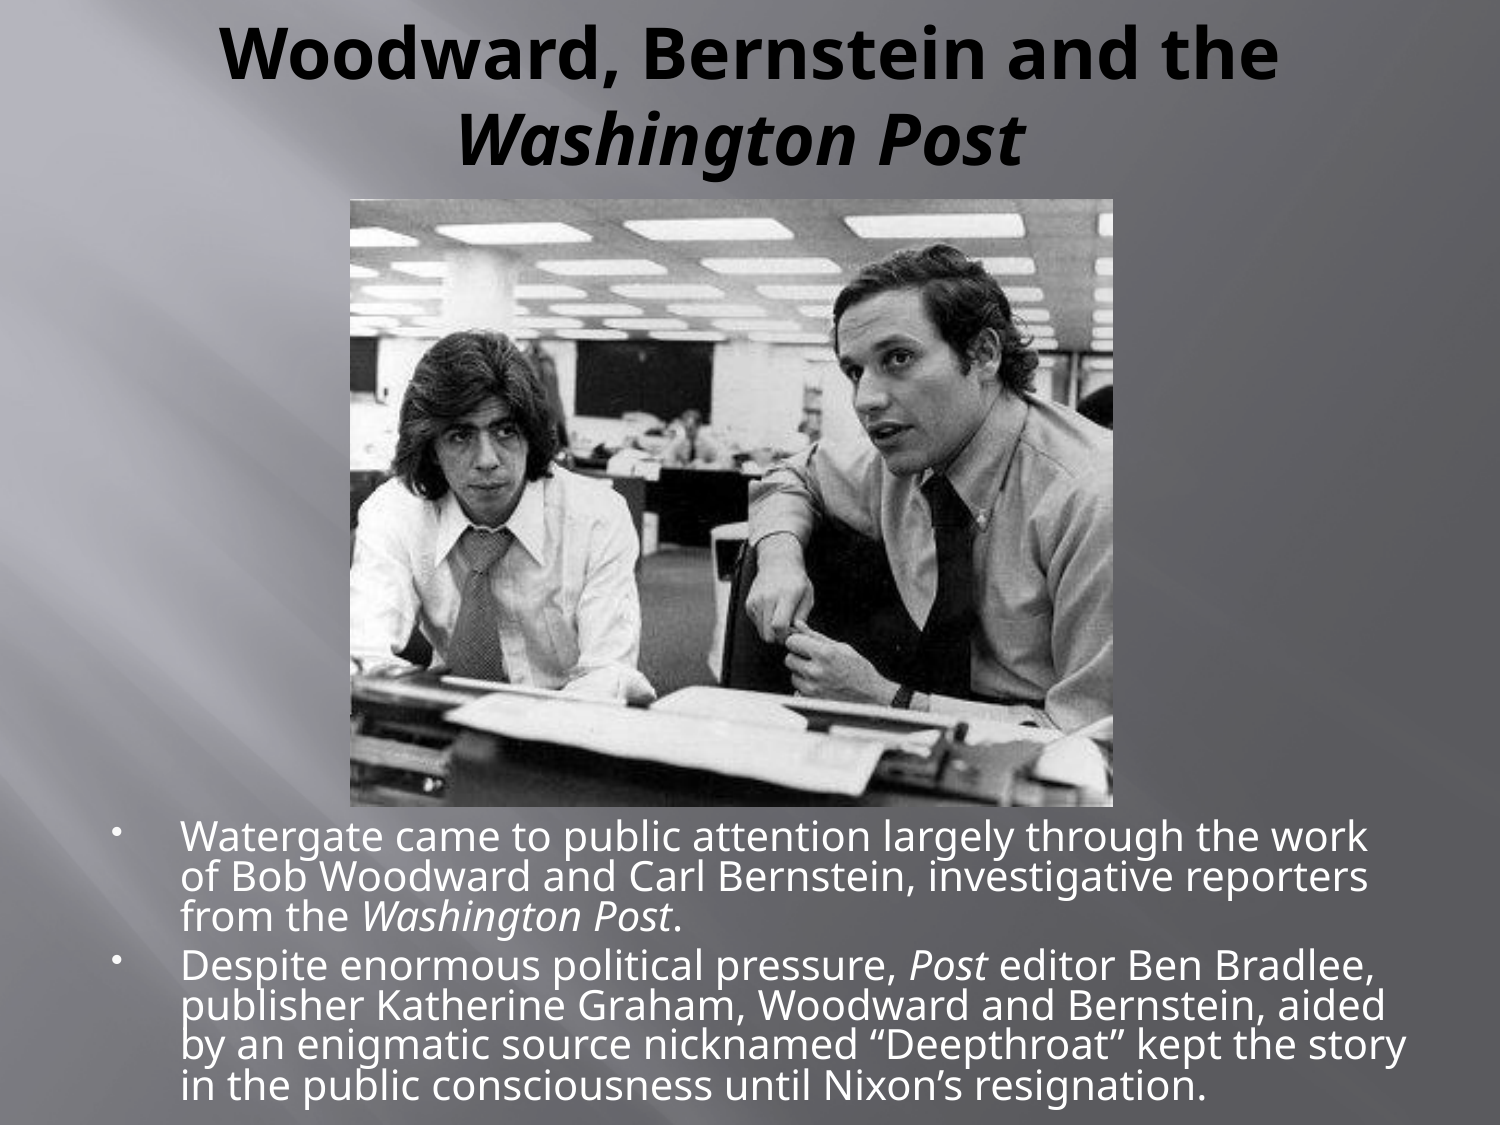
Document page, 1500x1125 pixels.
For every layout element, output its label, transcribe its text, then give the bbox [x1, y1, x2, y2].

title Woodward, Bernstein and the Washington Post [75, 0, 1425, 188]
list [349, 199, 1113, 807]
list Watergate came to public attention largely through the work of Bob Woodward and Carl Bernstein, investigative reporters from the Washington Post. Despite enormous political pressure, Post editor Ben Bradlee, publisher Katherine Graham, Woodward and Bernstein, aided by an enigmatic source nicknamed “Deepthroat” kept the story in the public consciousness until Nixon’s resignation. [75, 812, 1425, 1125]
